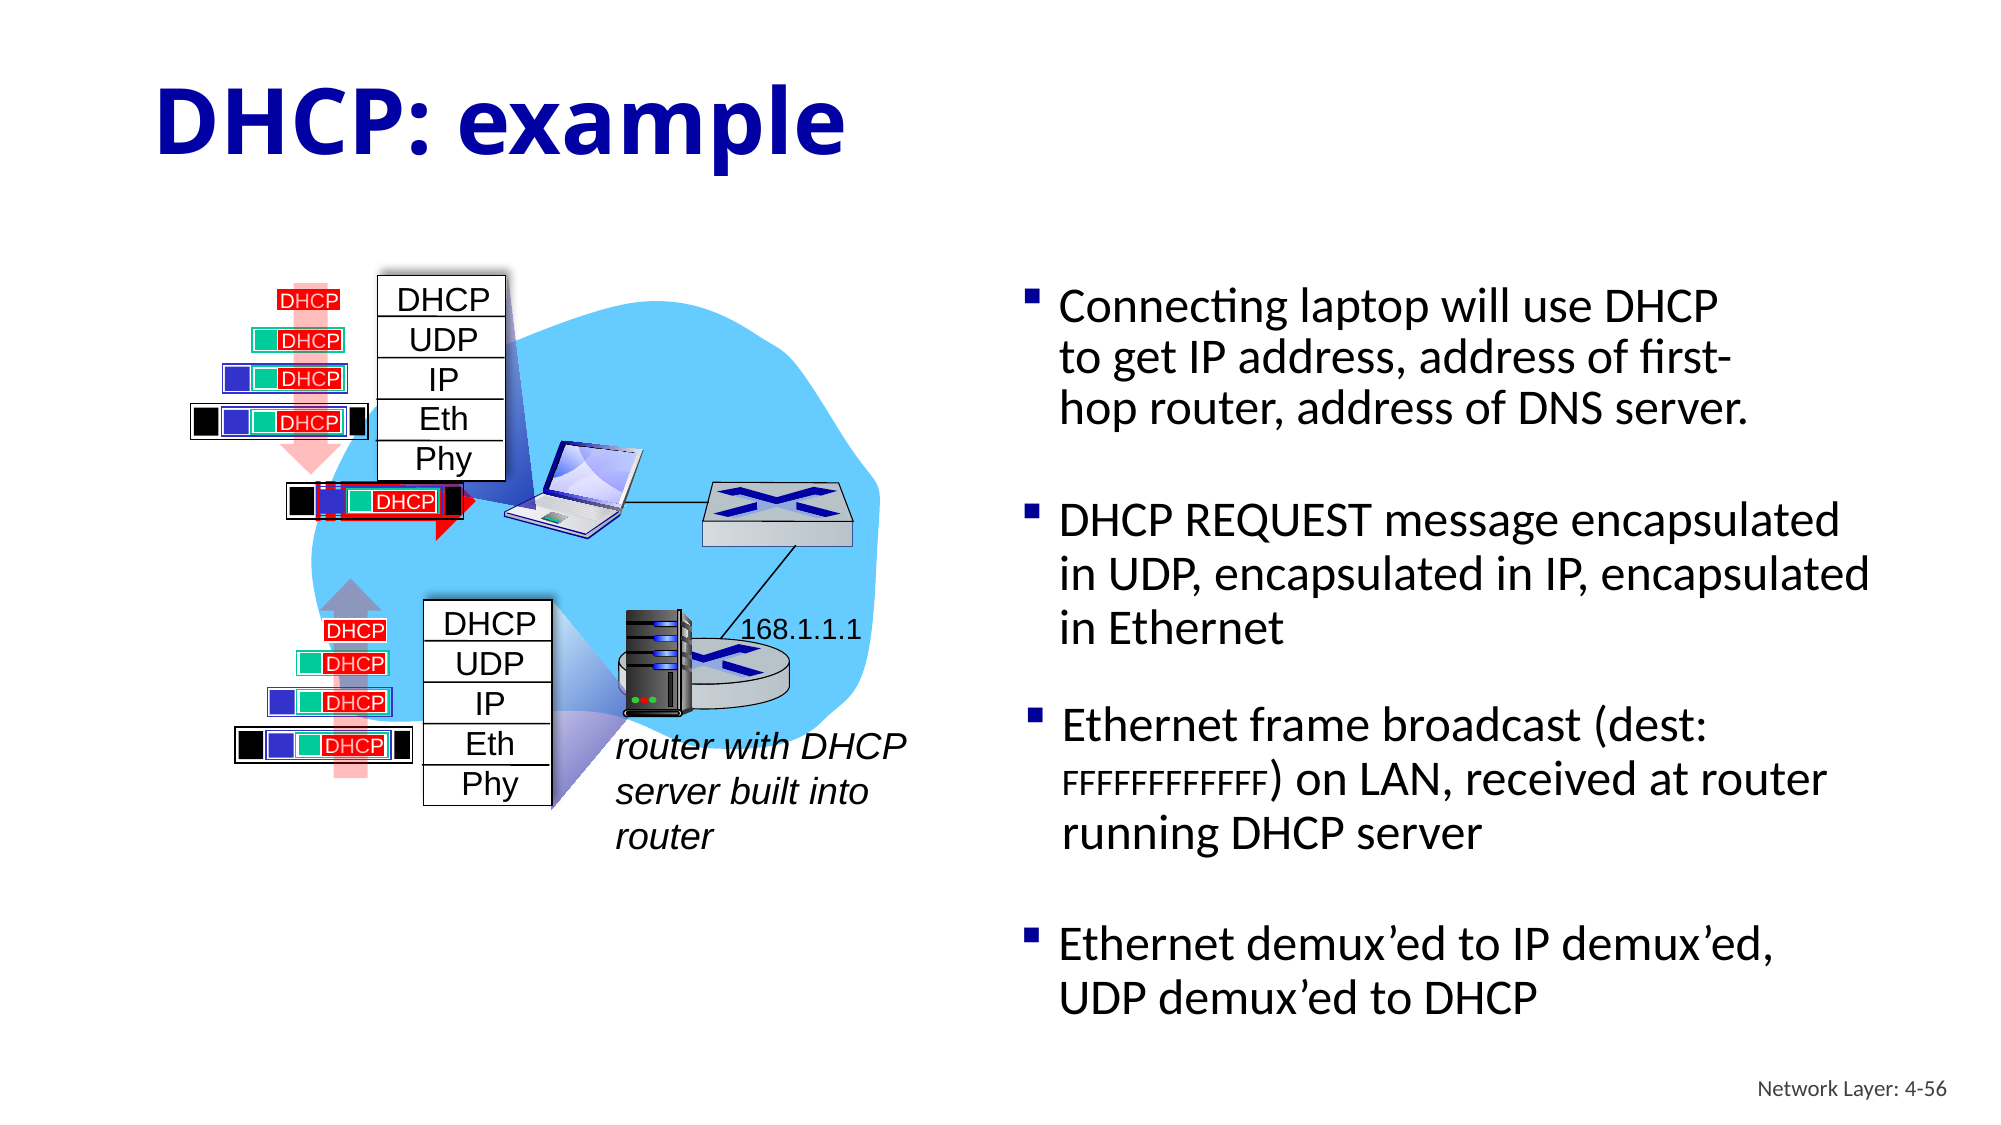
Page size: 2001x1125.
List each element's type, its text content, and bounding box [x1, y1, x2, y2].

text_box Ethernet demux’ed to IP demux’ed, UDP demux’ed to DHCP [1005, 909, 1872, 1122]
slide_number Network Layer: 4-56 [1512, 1056, 1963, 1117]
text_box Connecting laptop will use DHCP to get IP address, address of first-hop router, address of DNS server. [1005, 274, 1786, 482]
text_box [421, 594, 638, 811]
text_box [702, 482, 854, 547]
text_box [623, 610, 693, 717]
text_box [503, 440, 644, 542]
text_box [435, 522, 455, 542]
title DHCP: example [137, 51, 1863, 198]
text_box [311, 301, 880, 722]
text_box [375, 270, 536, 511]
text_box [235, 578, 413, 779]
text_box DHCP REQUEST message encapsulated in UDP, encapsulated in IP, encapsulated in Ethernet [1005, 486, 1893, 701]
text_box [190, 283, 368, 475]
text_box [693, 638, 790, 709]
text_box Ethernet frame broadcast (dest: FFFFFFFFFFFF) on LAN, received at router running DHCP server [1008, 690, 1903, 948]
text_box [286, 481, 464, 522]
text_box router with DHCP server built into router [600, 714, 931, 865]
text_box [311, 610, 401, 651]
text_box 168.1.1.1 [725, 602, 898, 688]
